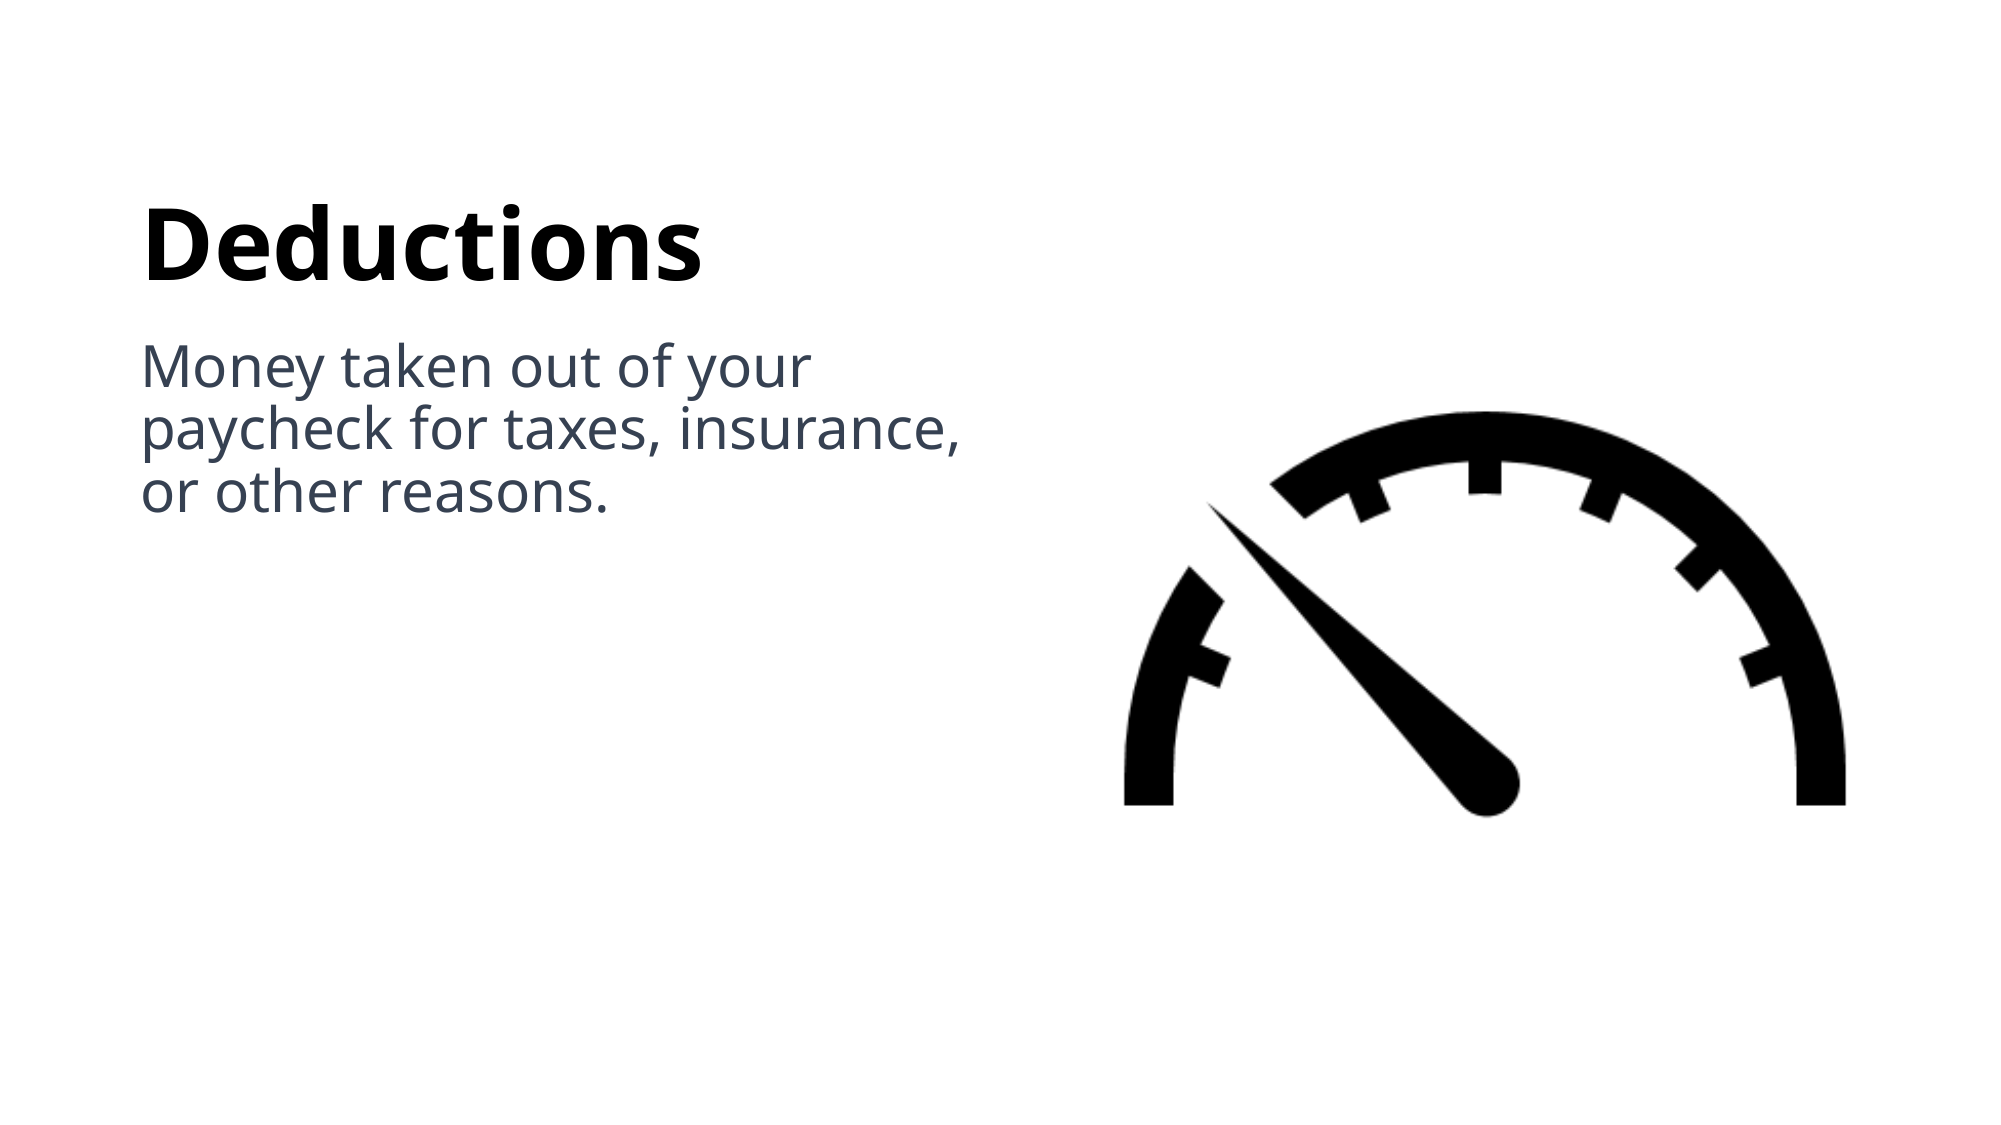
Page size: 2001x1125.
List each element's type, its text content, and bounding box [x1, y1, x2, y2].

title Deductions [124, 186, 1963, 442]
picture [1091, 215, 1879, 1003]
list Money taken out of your paycheck for taxes, insurance, or other reasons. [124, 329, 1029, 1043]
